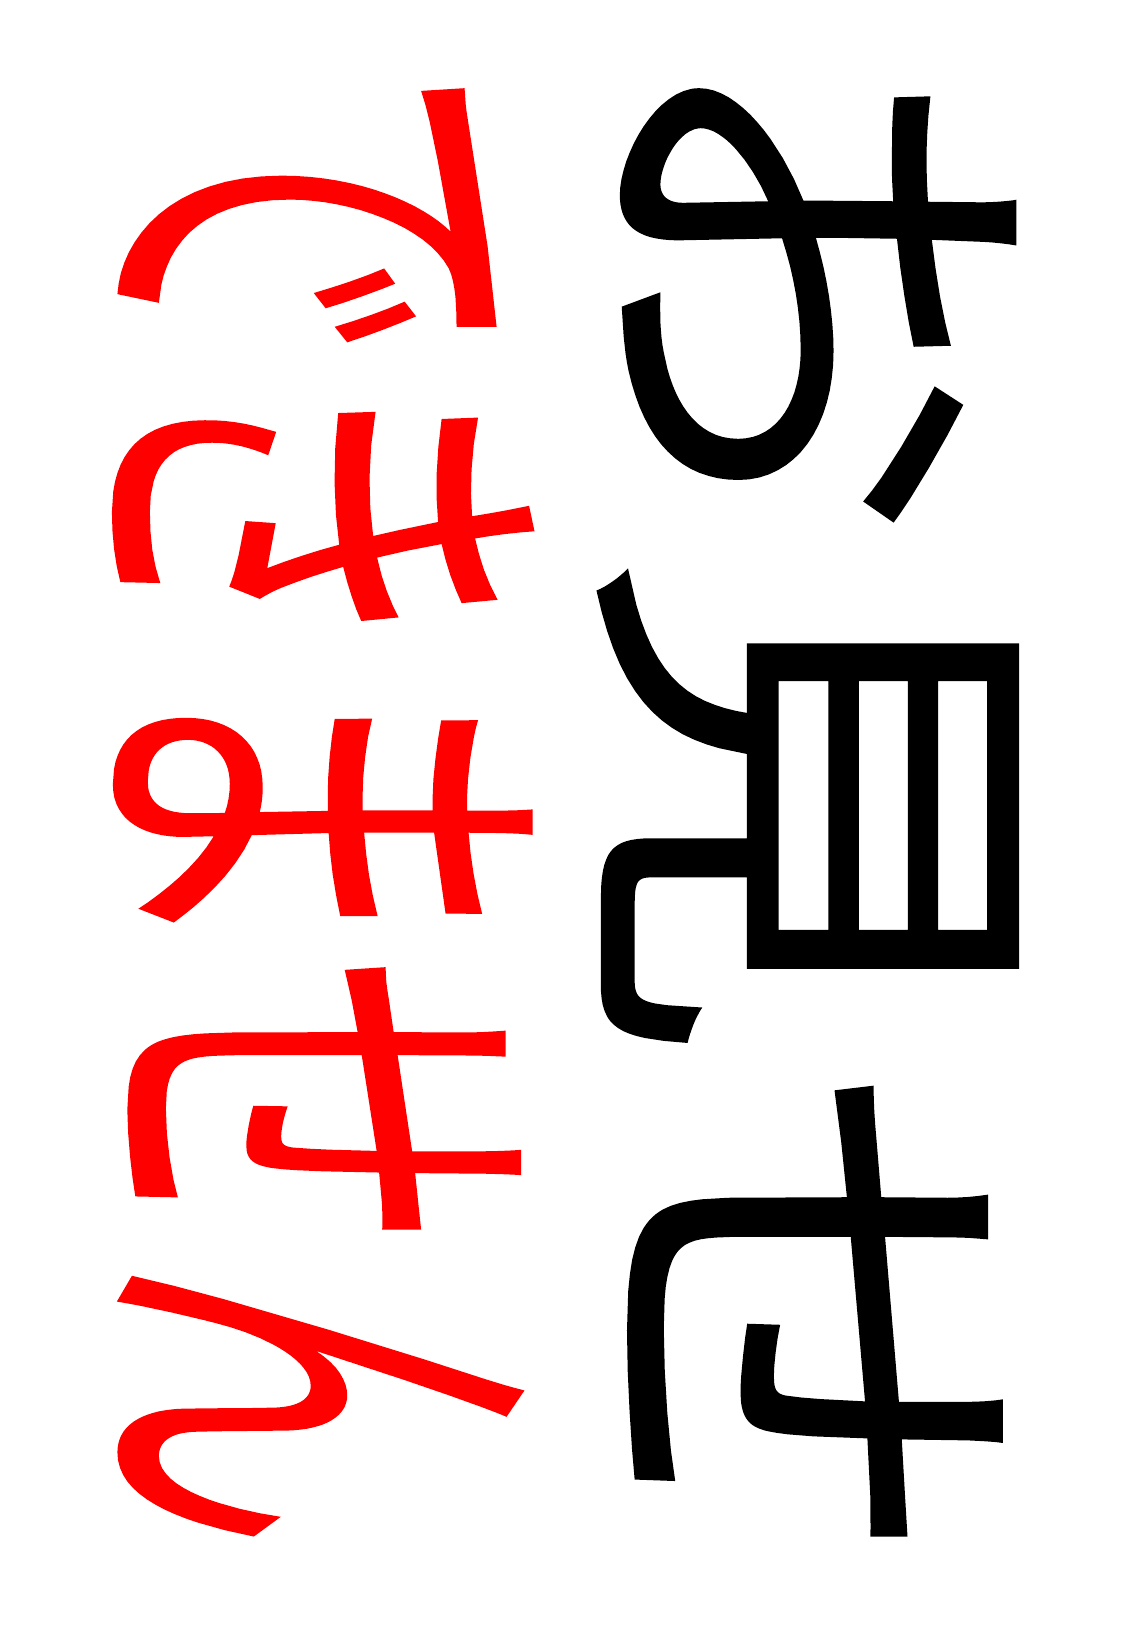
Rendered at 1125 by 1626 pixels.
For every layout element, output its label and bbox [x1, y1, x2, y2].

text_box [111, 87, 1020, 1537]
